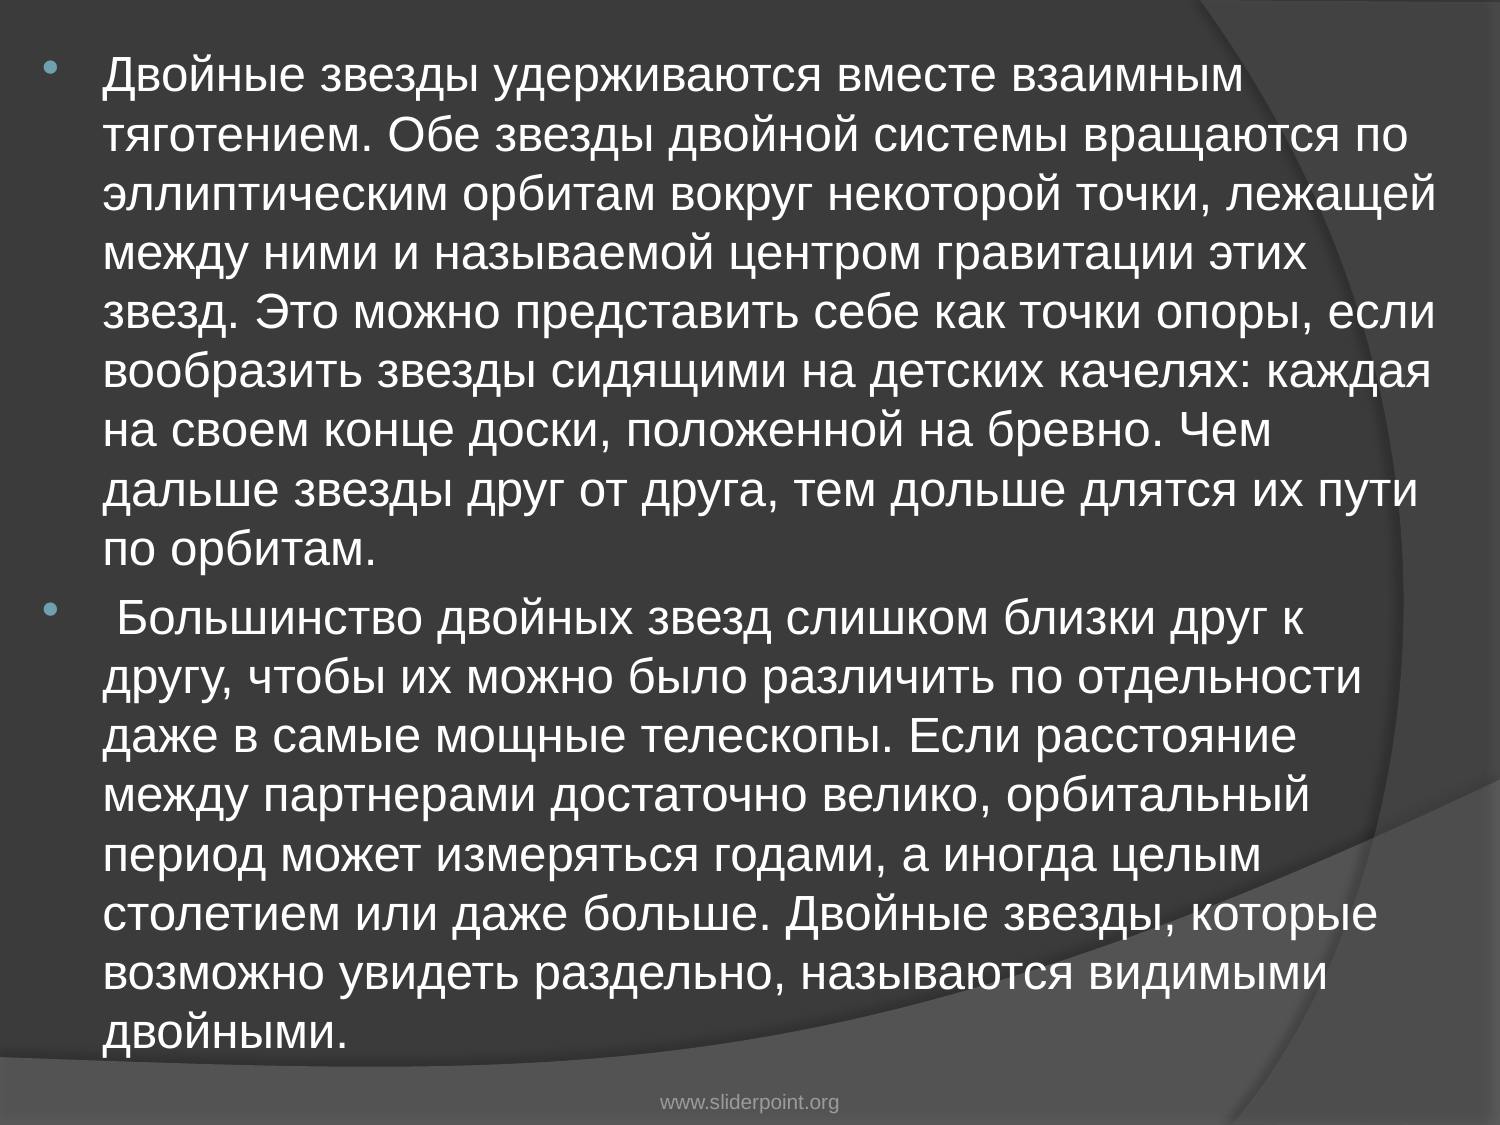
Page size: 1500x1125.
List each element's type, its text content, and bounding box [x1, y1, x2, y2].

list Двойные звезды удерживаются вместе взаимным тяготением. Обе звезды двойной системы вращаются по эллиптическим орбитам вокруг некоторой точки, лежащей между ними и называемой центром гравитации этих звезд. Это можно представить себе как точки опоры, если вообразить звезды сидящими на детских качелях: каждая на своем конце доски, положенной на бревно. Чем дальше звезды друг от друга, тем дольше длятся их пути по орбитам. Большинство двойных звезд слишком близки друг к другу, чтобы их можно было различить по отдельности даже в самые мощные телескопы. Если расстояние между партнерами достаточно велико, орбитальный период может измеряться годами, а иногда целым столетием или даже больше. Двойные звезды, которые возможно увидеть раздельно, называются видимыми двойными. [23, 35, 1454, 1090]
footer www.sliderpoint.org [512, 1053, 988, 1114]
